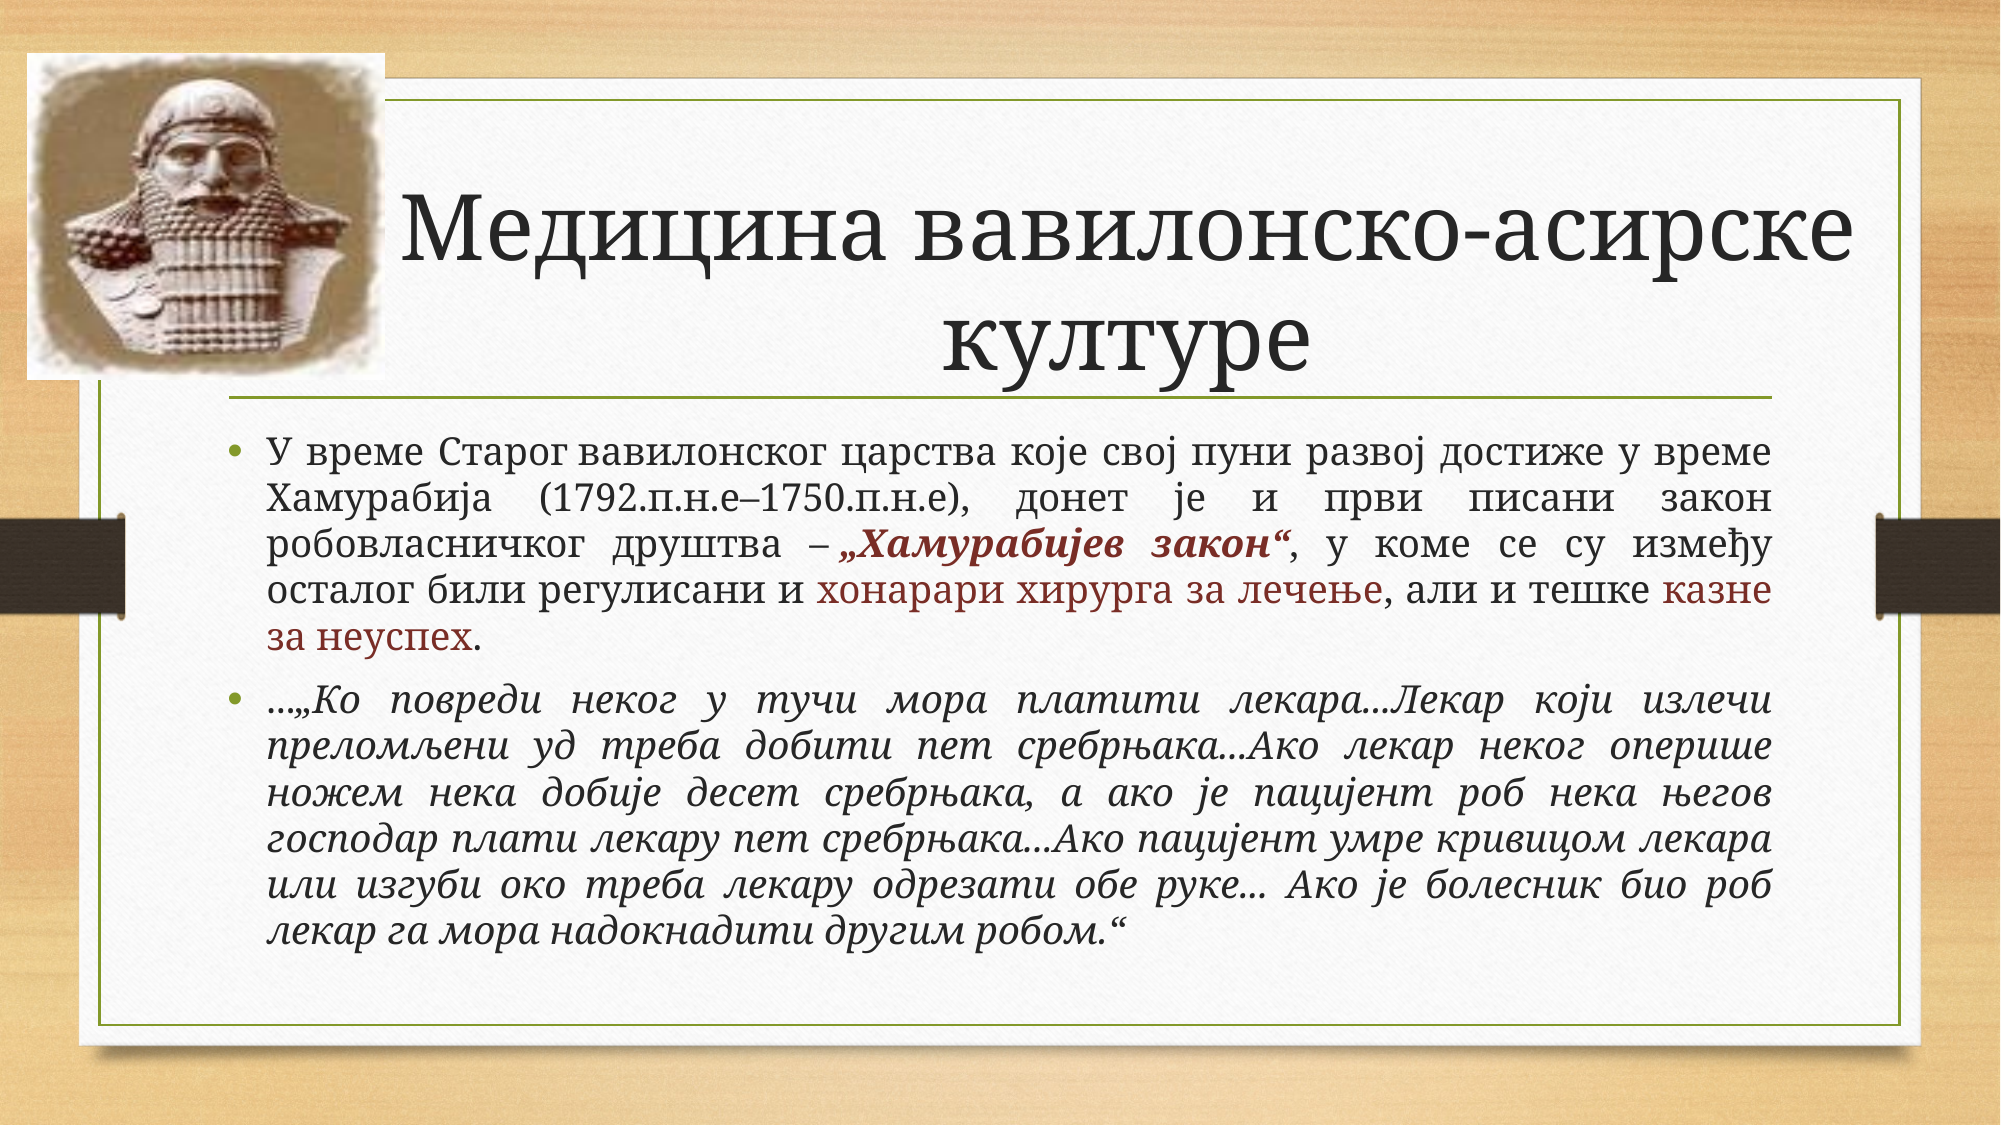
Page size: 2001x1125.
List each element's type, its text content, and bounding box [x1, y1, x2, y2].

list У време Старог вавилонског царства које свој пуни развој достиже у време Хамурабија (1792.п.н.е–1750.п.н.е), донет је и први писани закон робовласничког друштва – „Хамурабијев закон“, у коме се су између осталог били регулисани и хонарари хирурга за лечење, али и тешке казне за неуспех. ...„Ко повреди неког у тучи мора платити лекара...Лекар који излечи преломљени уд треба добити пет сребрњака...Ако лекар неког оперише ножем нека добије десет сребрњака, а ако је пацијент роб нека његов господар плати лекару пет сребрњака...Ако пацијент умре кривицом лекара или изгуби око треба лекару одрезати обе руке... Ако је болесник био роб лекар га мора надокнадити другим робом.“ [212, 419, 1788, 964]
picture [0, 0, 2001, 1125]
title Медицина вавилонско-асирске културе [341, 171, 1916, 386]
